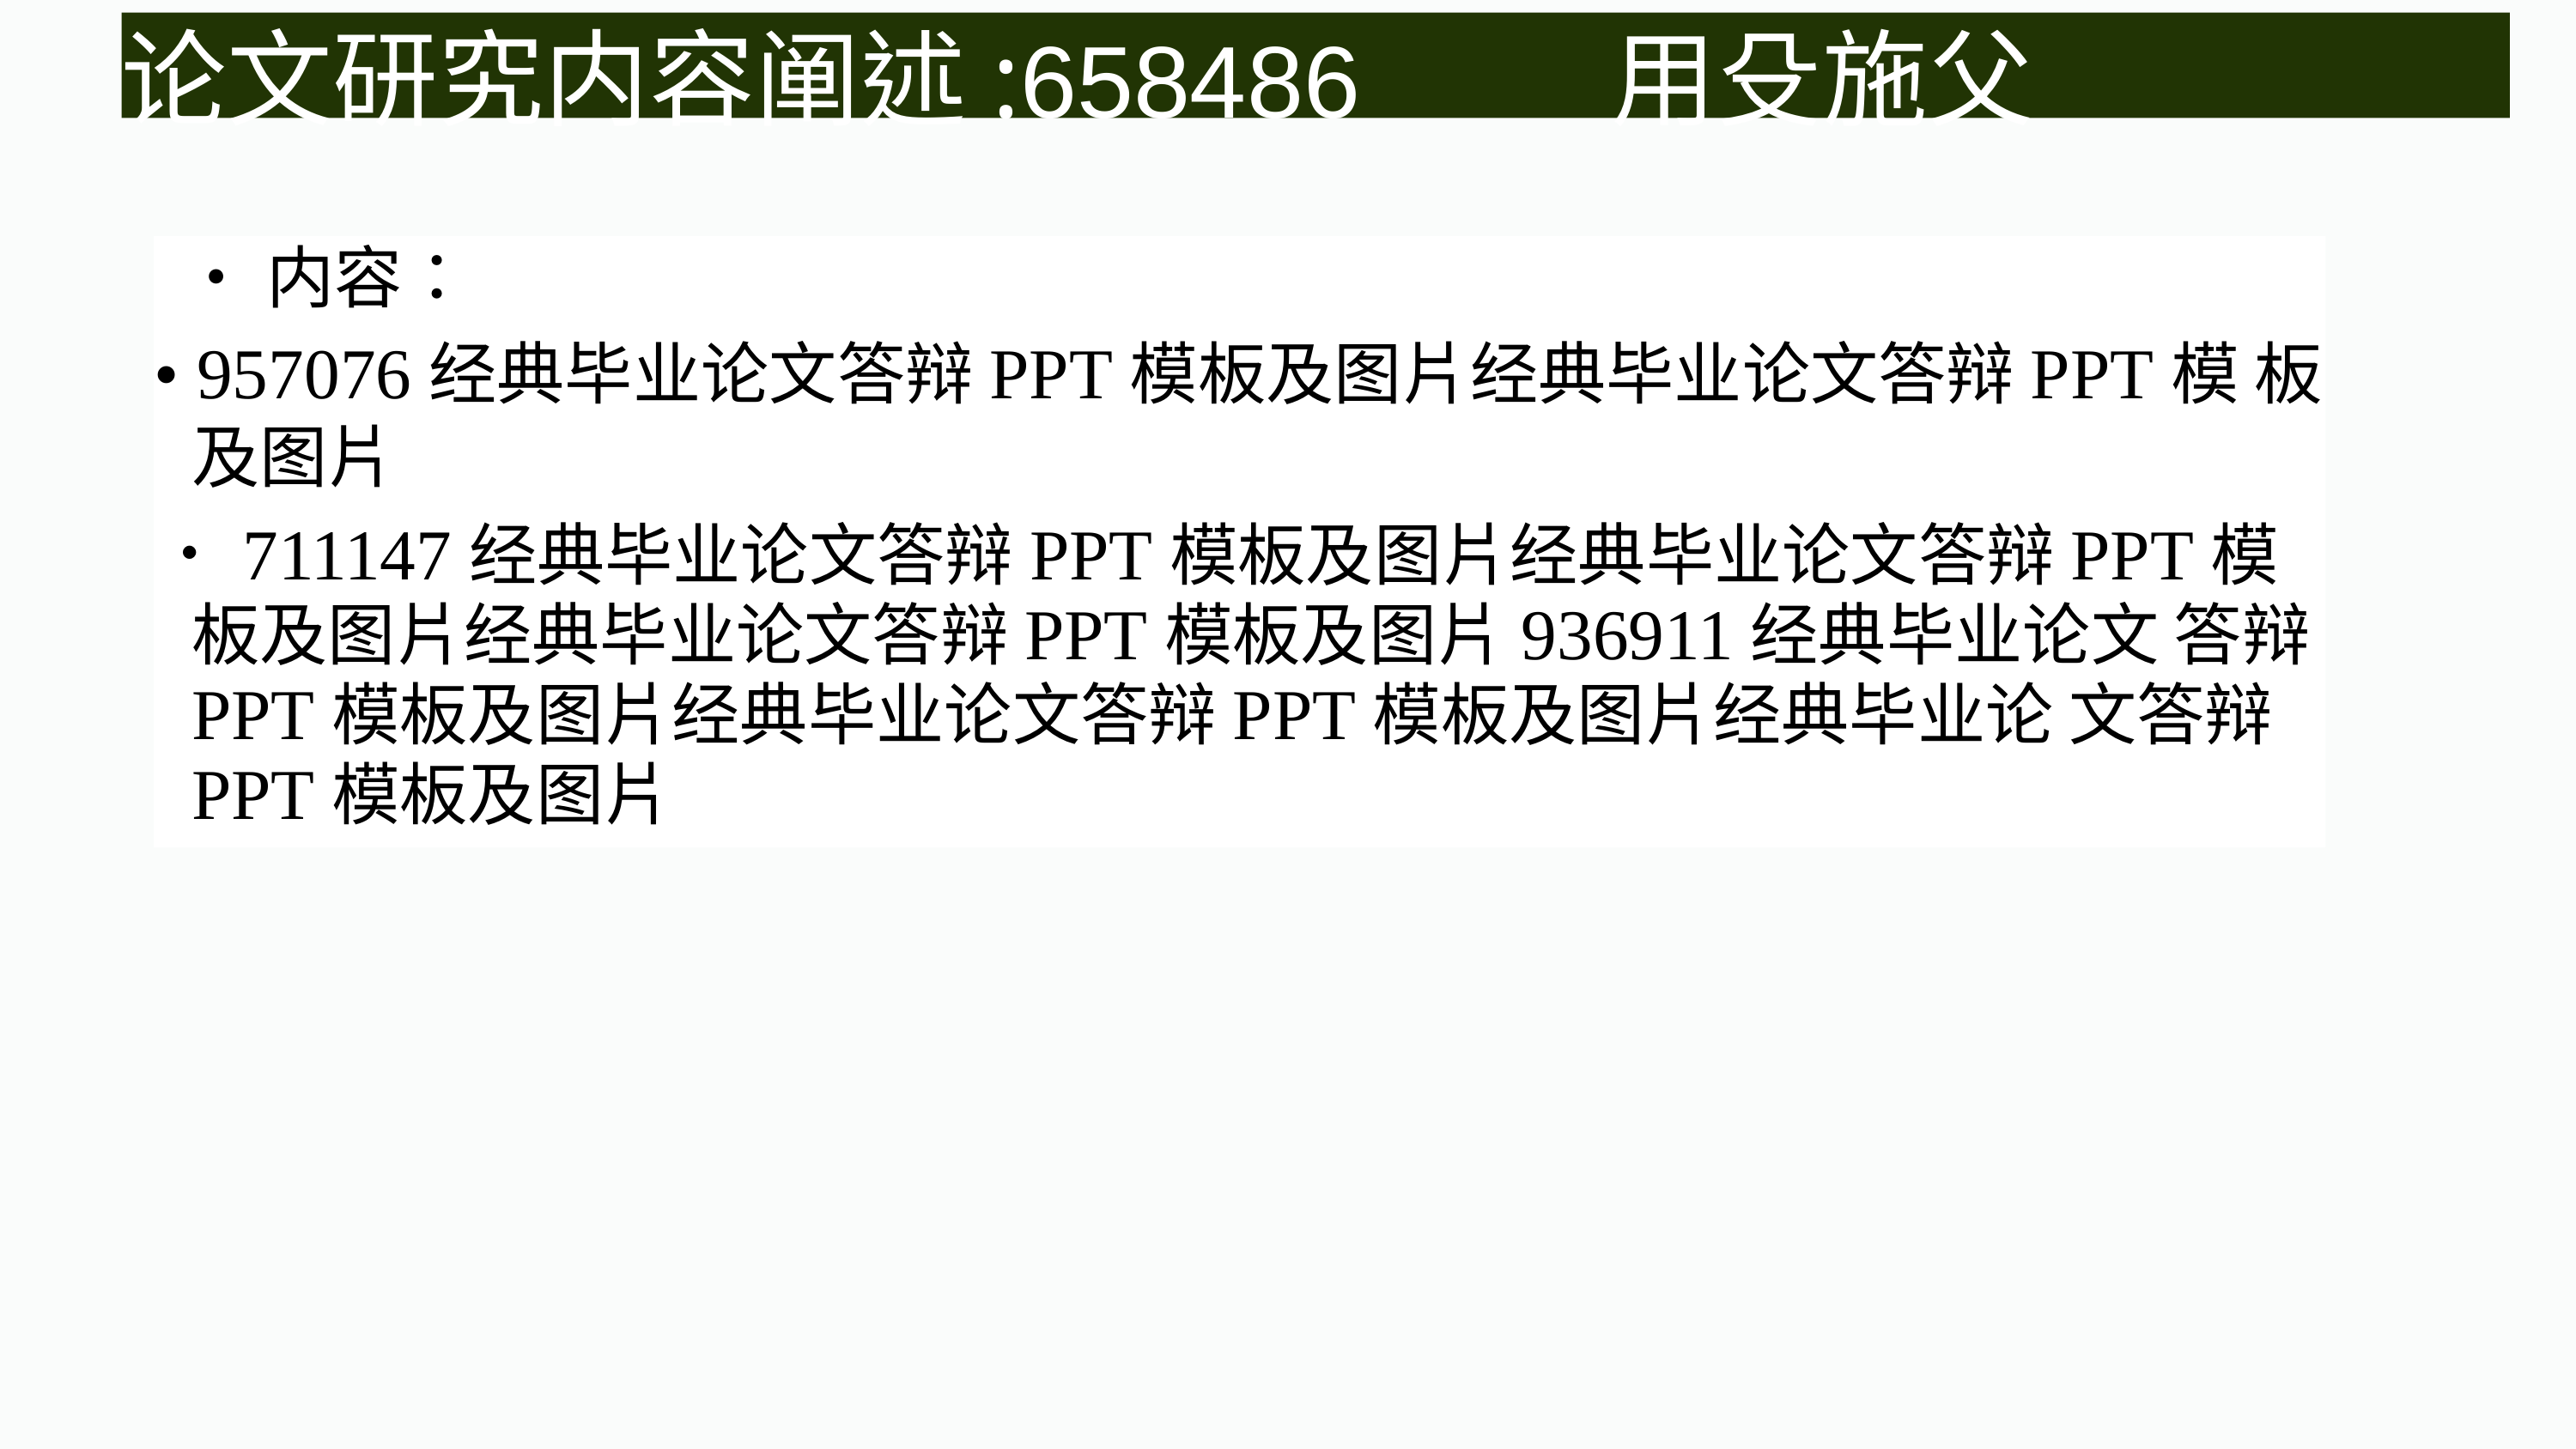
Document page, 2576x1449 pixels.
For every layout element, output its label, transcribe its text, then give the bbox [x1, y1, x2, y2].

text_box •内容： • 957076经典毕业论文答辩PPT模板及图片经典毕业论文答辩PPT模 板及图片 ・711147经典毕业论文答辩PPT模板及图片经典毕业论文答辩PPT模 板及图片经典毕业论文答辩PPT模板及图片936911经典毕业论文 答辩PPT模板及图片经典毕业论文答辩PPT模板及图片经典毕业论 文答辩PPT模板及图片 [154, 236, 2326, 848]
text_box 论文研究内容阐述:658486 用殳施父 [121, 12, 2510, 118]
